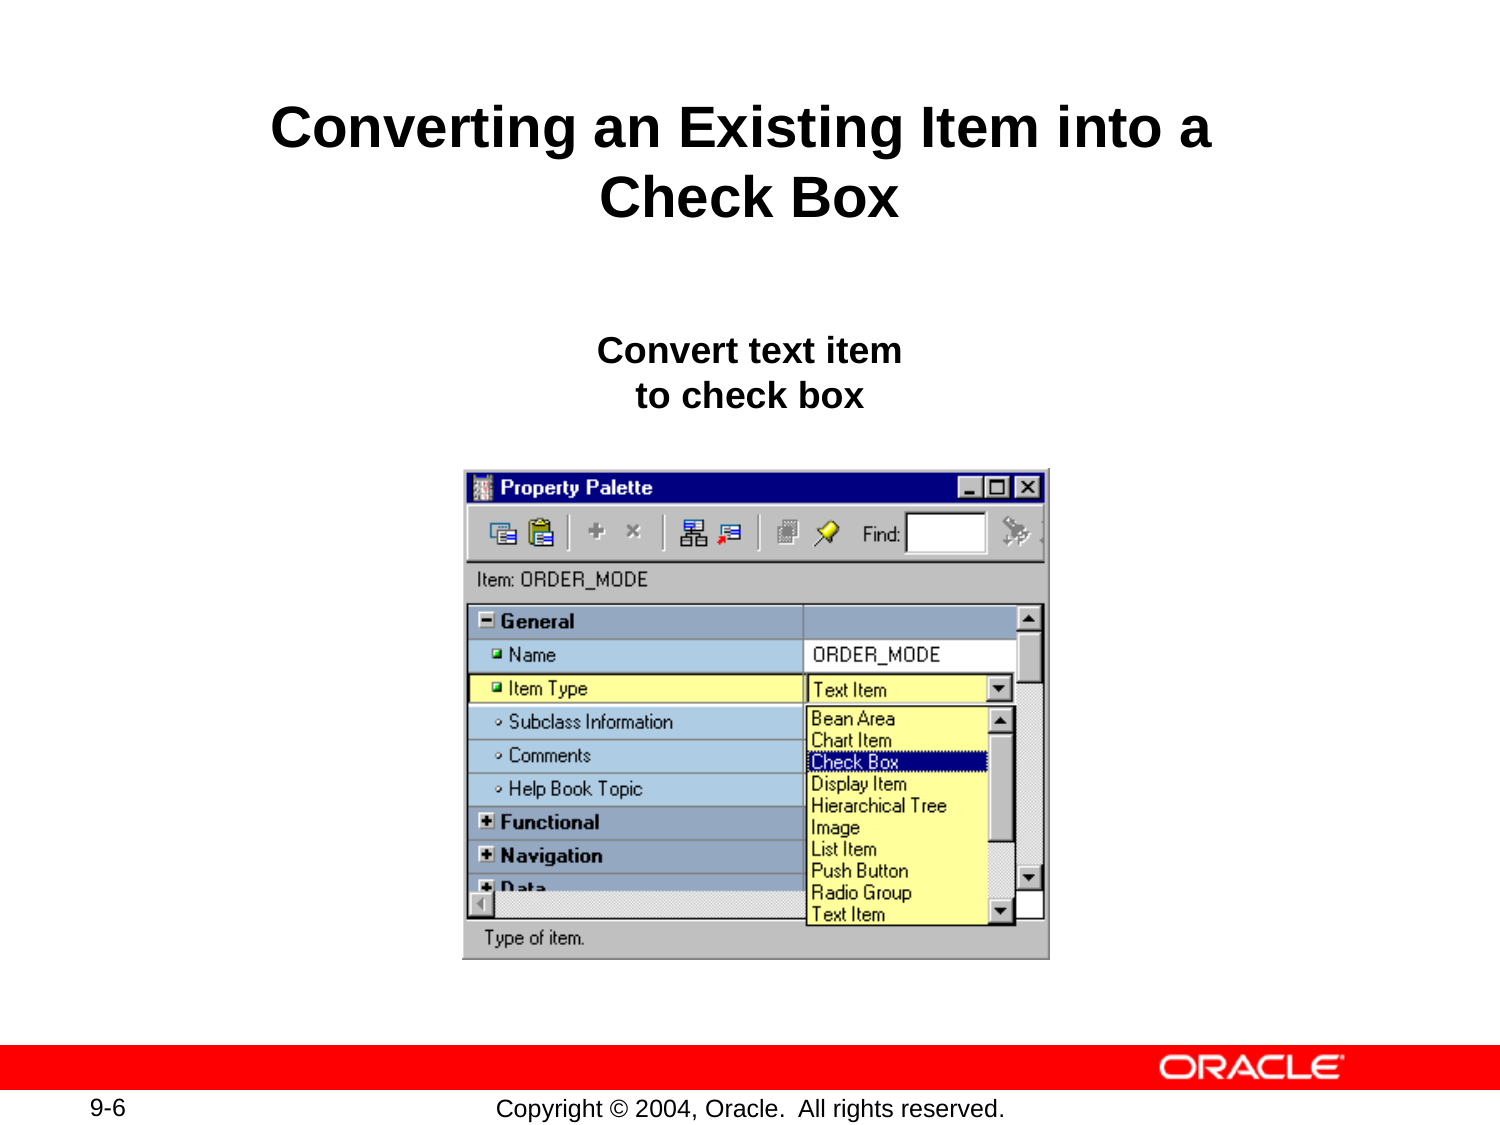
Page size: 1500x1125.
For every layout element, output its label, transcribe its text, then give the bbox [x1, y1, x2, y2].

text_box Convert text item to check box [594, 324, 906, 419]
title Converting an Existing Item into a Check Box [149, 87, 1351, 232]
picture [462, 468, 1051, 960]
